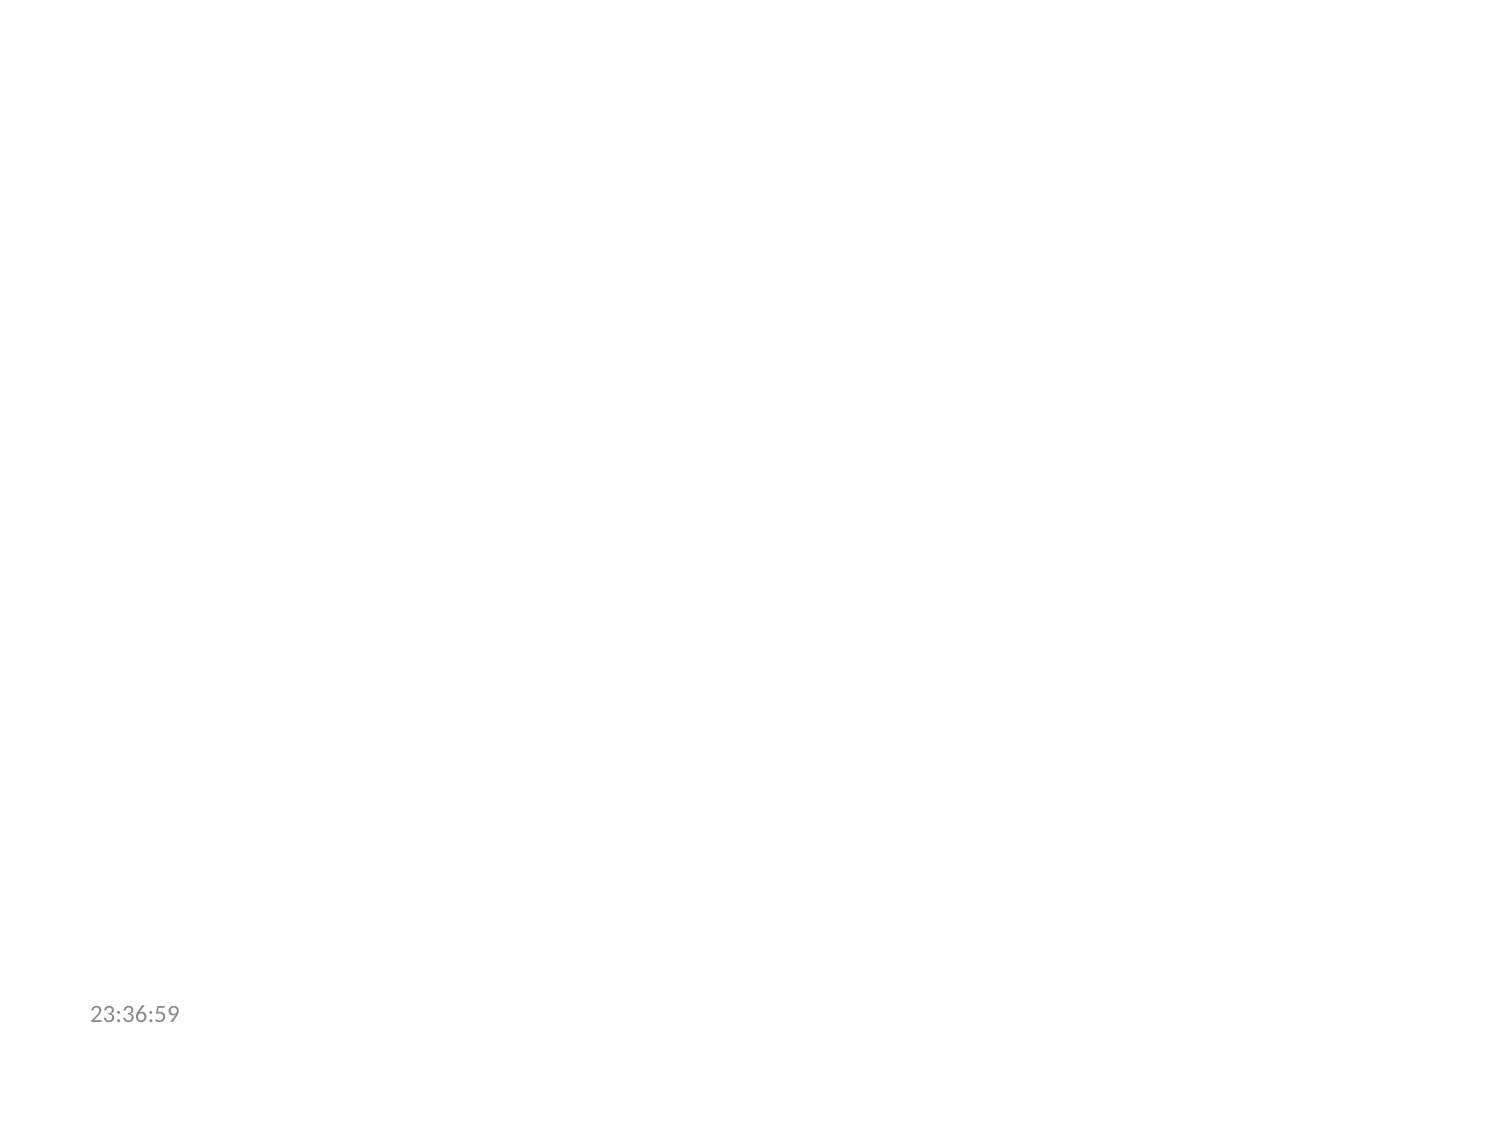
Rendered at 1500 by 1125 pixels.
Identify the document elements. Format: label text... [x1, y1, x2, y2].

text_box 15:35:09 [75, 982, 425, 1043]
